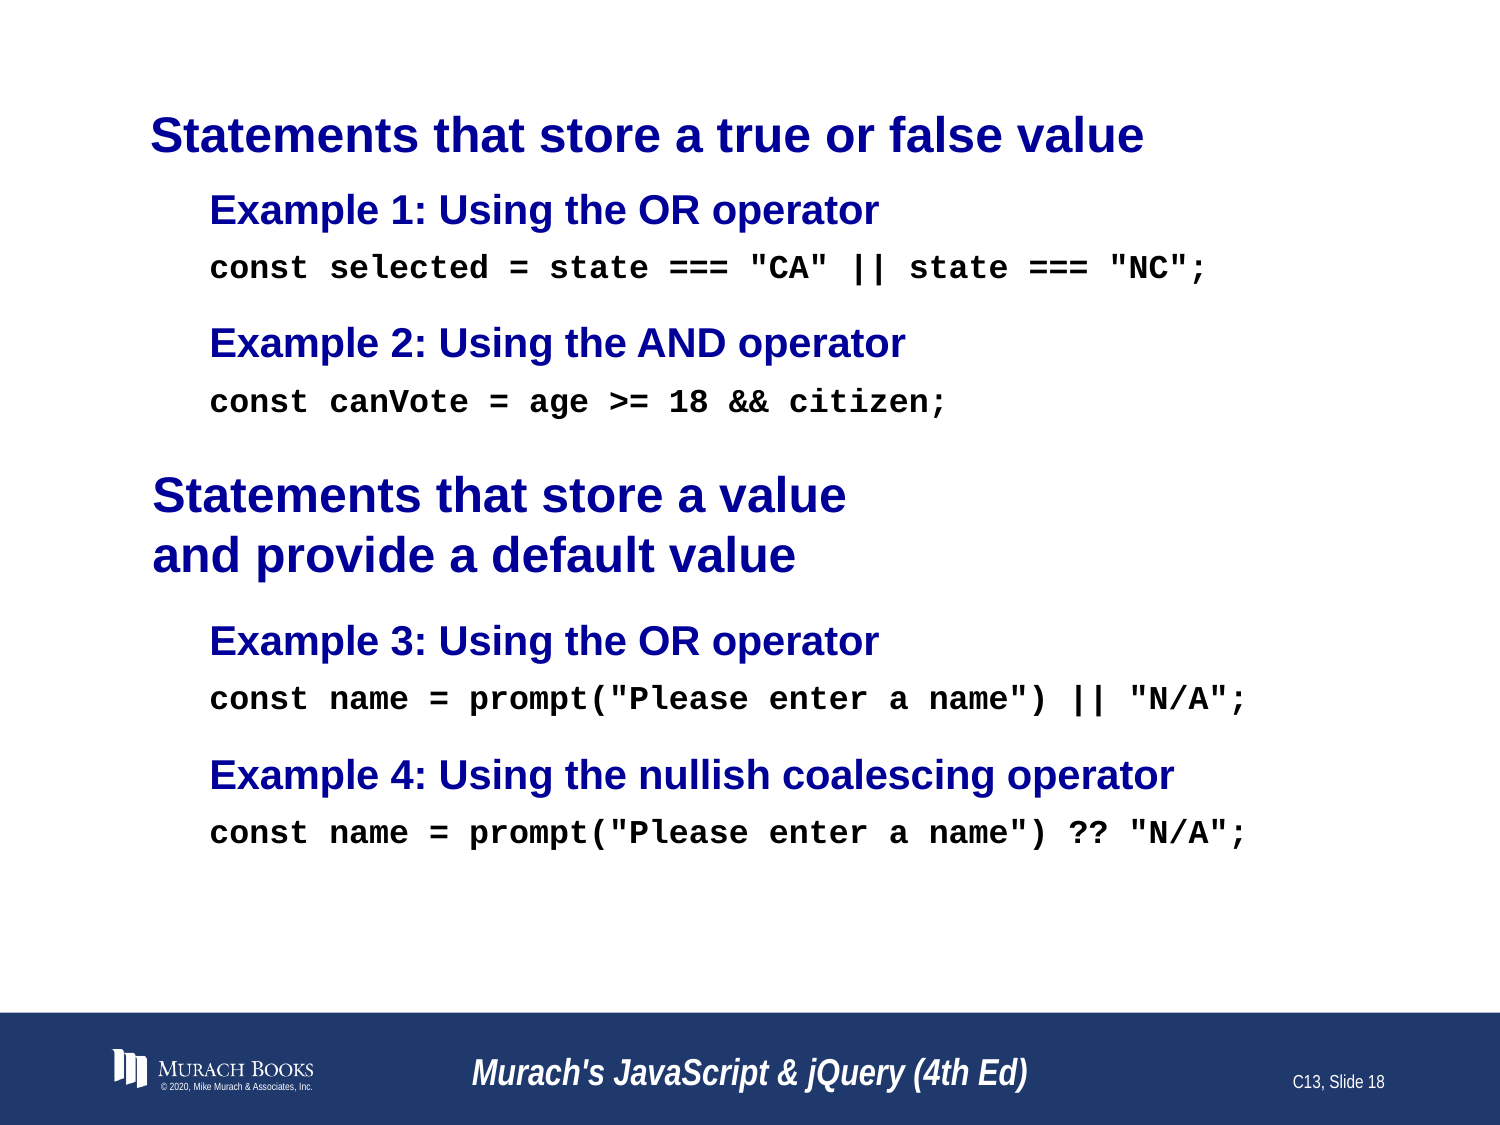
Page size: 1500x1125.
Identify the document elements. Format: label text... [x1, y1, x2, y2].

title Statements that store a true or false value [150, 102, 1350, 164]
list Example 1: Using the OR operator const selected = state === "CA" || state === "NC"; Example 2: Using the AND operator const canVote = age >= 18 && citizen; Statements that store a value and provide a default value Example 3: Using the OR operator const name = prompt("Please enter a name") || "N/A"; Example 4: Using the nullish coalescing operator const name = prompt("Please enter a name") ?? "N/A"; [137, 174, 1350, 975]
slide_number C13, Slide 18 [1087, 1025, 1400, 1100]
footer © 2020, Mike Murach & Associates, Inc. [12, 1025, 463, 1100]
slide_number Murach's JavaScript & jQuery (4th Ed) [463, 1025, 1050, 1100]
